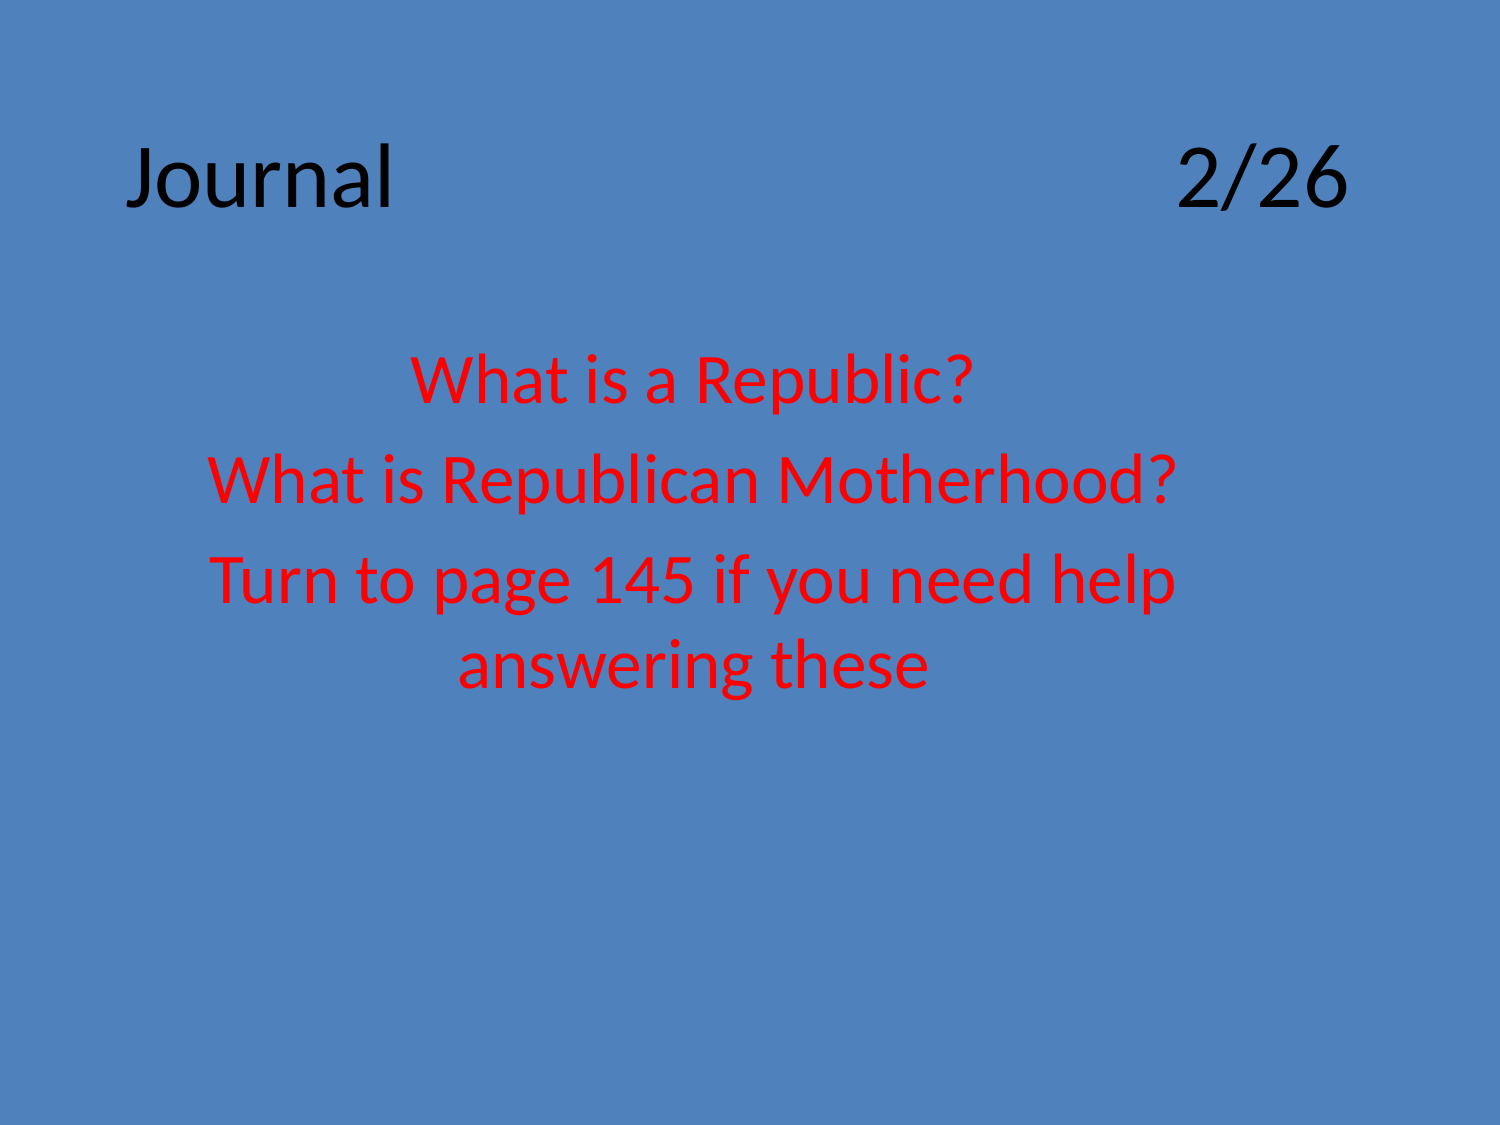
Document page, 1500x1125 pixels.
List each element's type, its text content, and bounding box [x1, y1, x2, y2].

title Journal 2/26 [99, 49, 1376, 292]
subtitle What is a Republic? What is Republican Motherhood? Turn to page 145 if you need help answering these [99, 324, 1288, 713]
